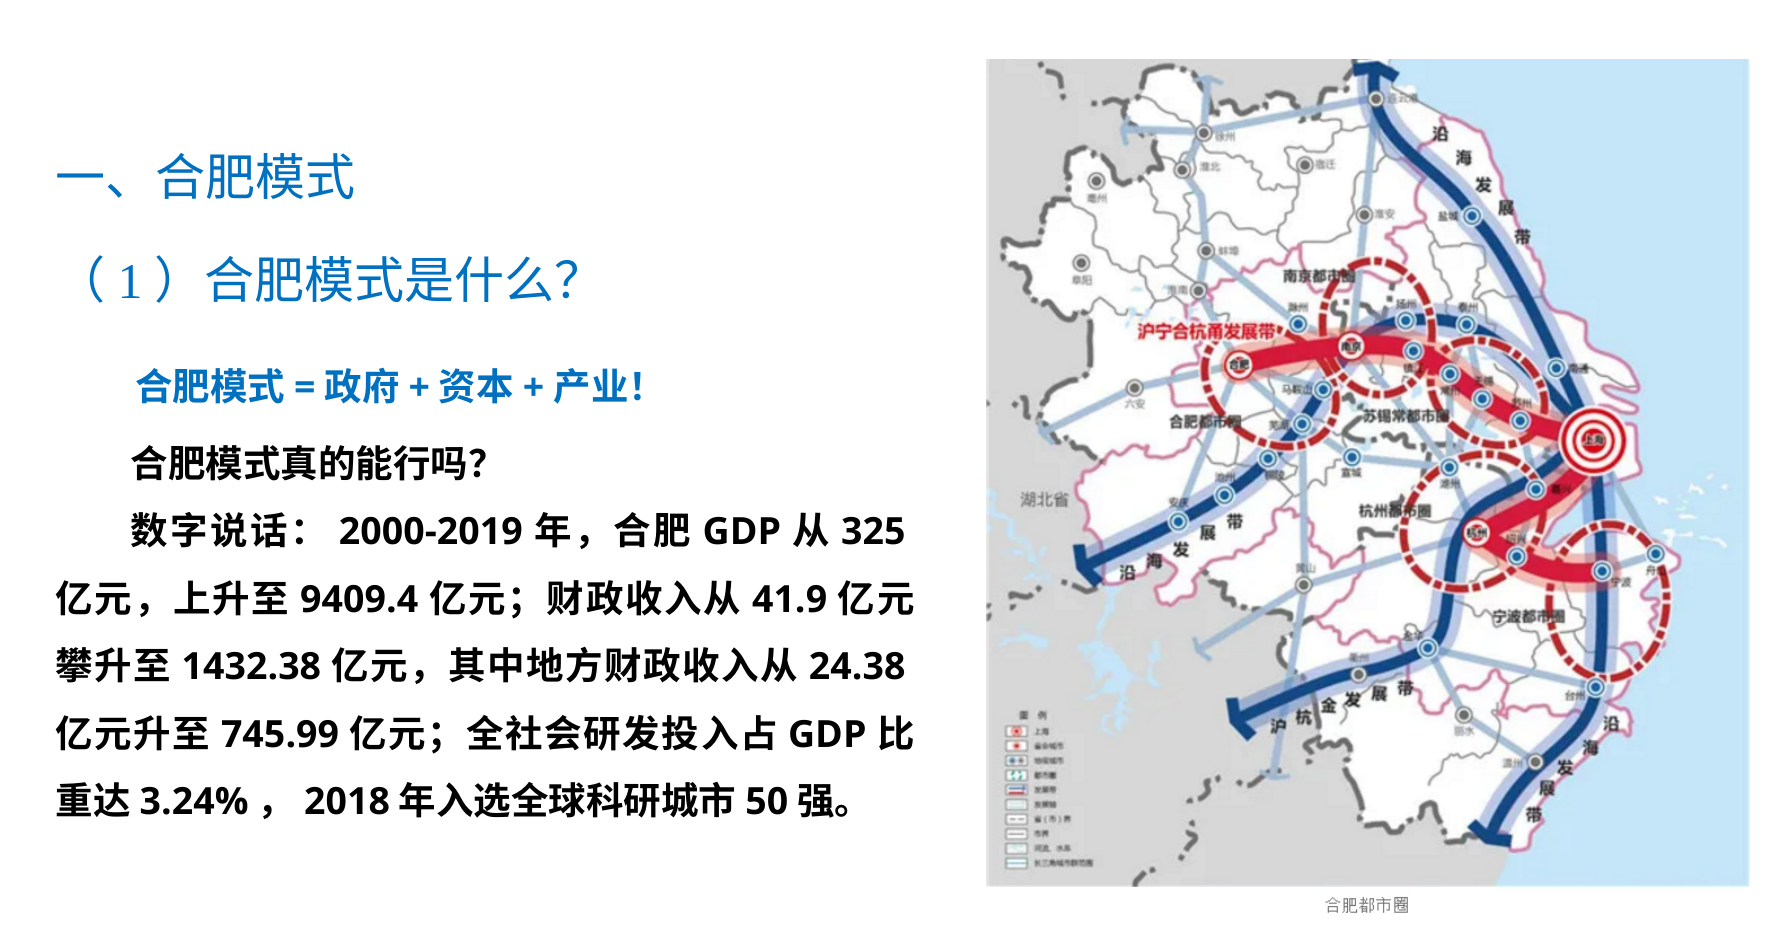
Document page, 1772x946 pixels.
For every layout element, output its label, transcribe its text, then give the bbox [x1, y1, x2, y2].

text_box 一、合肥模式 （1）合肥模式是什么？ 合肥模式=政府+资本+产业！ 合肥模式真的能行吗？ 数字说话：2000-2019年，合肥GDP从325亿元，上升至9409.4亿元；财政收入从41.9亿元攀升至1432.38亿元，其中地方财政收入从24.38亿元升至745.99亿元；全社会研发投入占GDP比重达3.24%，2018年入选全球科研城市50强。 [40, 108, 930, 830]
picture [985, 59, 1753, 914]
